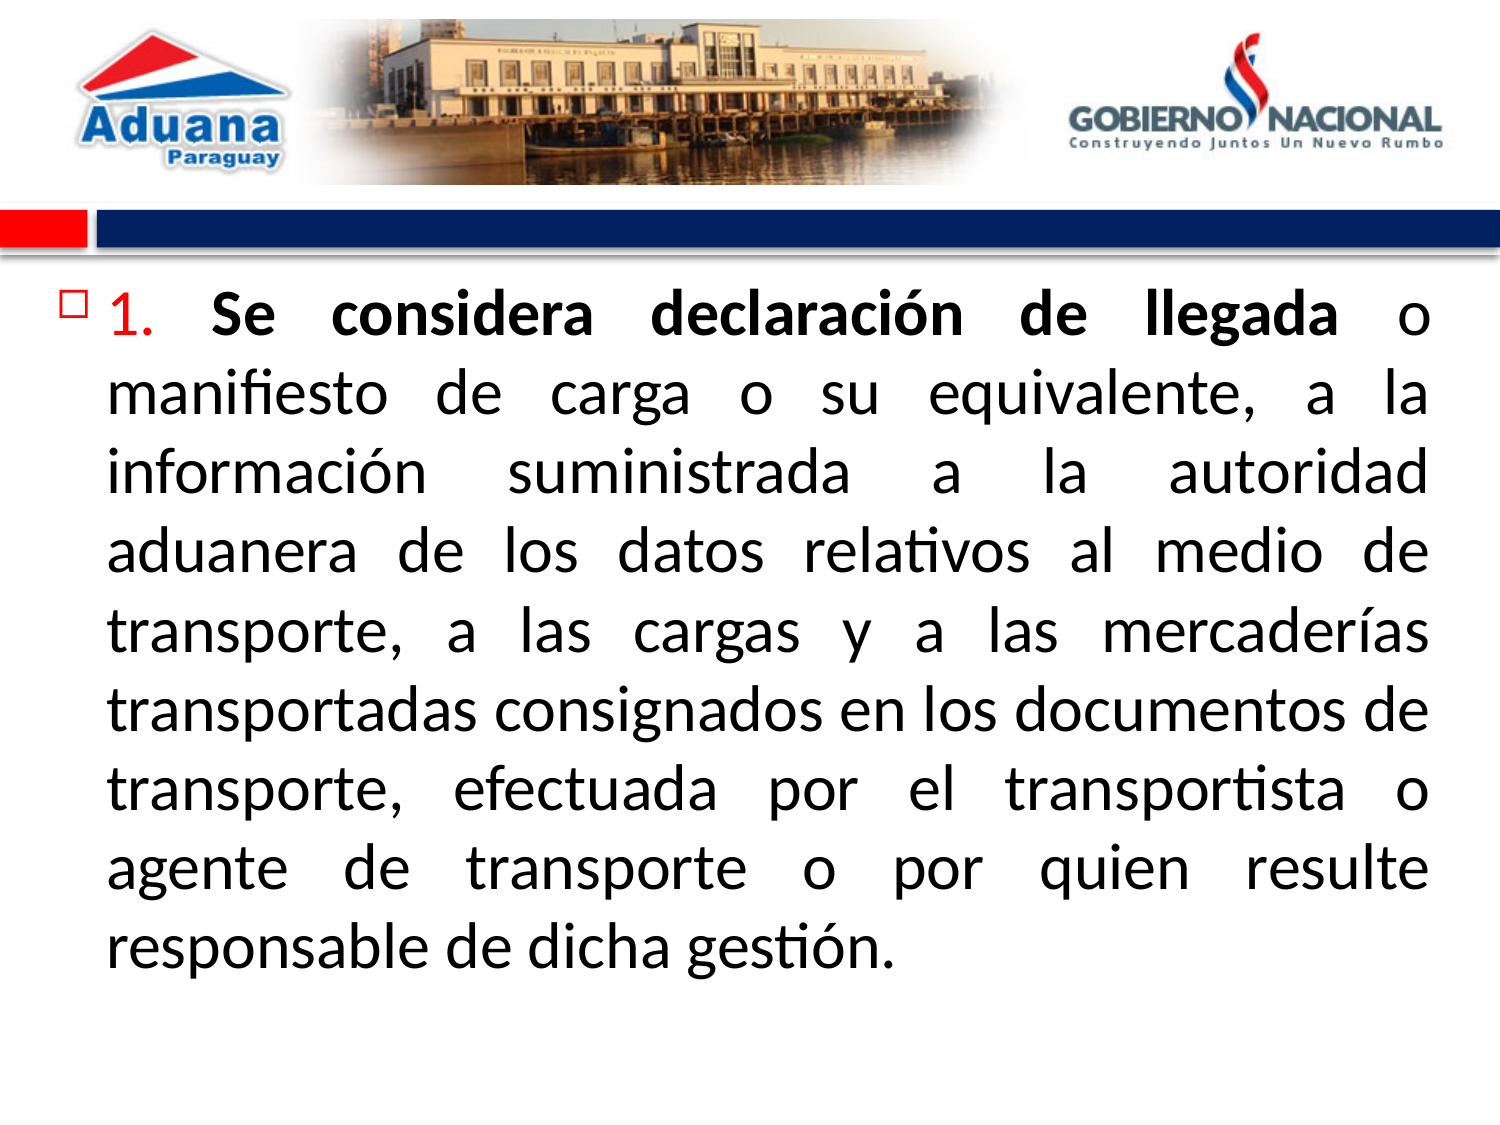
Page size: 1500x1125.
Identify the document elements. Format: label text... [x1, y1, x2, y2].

picture [52, 18, 1460, 185]
list 1. Se considera declaración de llegada o manifiesto de carga o su equivalente, a la información suministrada a la autoridad aduanera de los datos relativos al medio de transporte, a las cargas y a las mercaderías transportadas consignados en los documentos de transporte, efectuada por el transportista o agente de transporte o por quien resulte responsable de dicha gestión. [41, 77, 1448, 1000]
